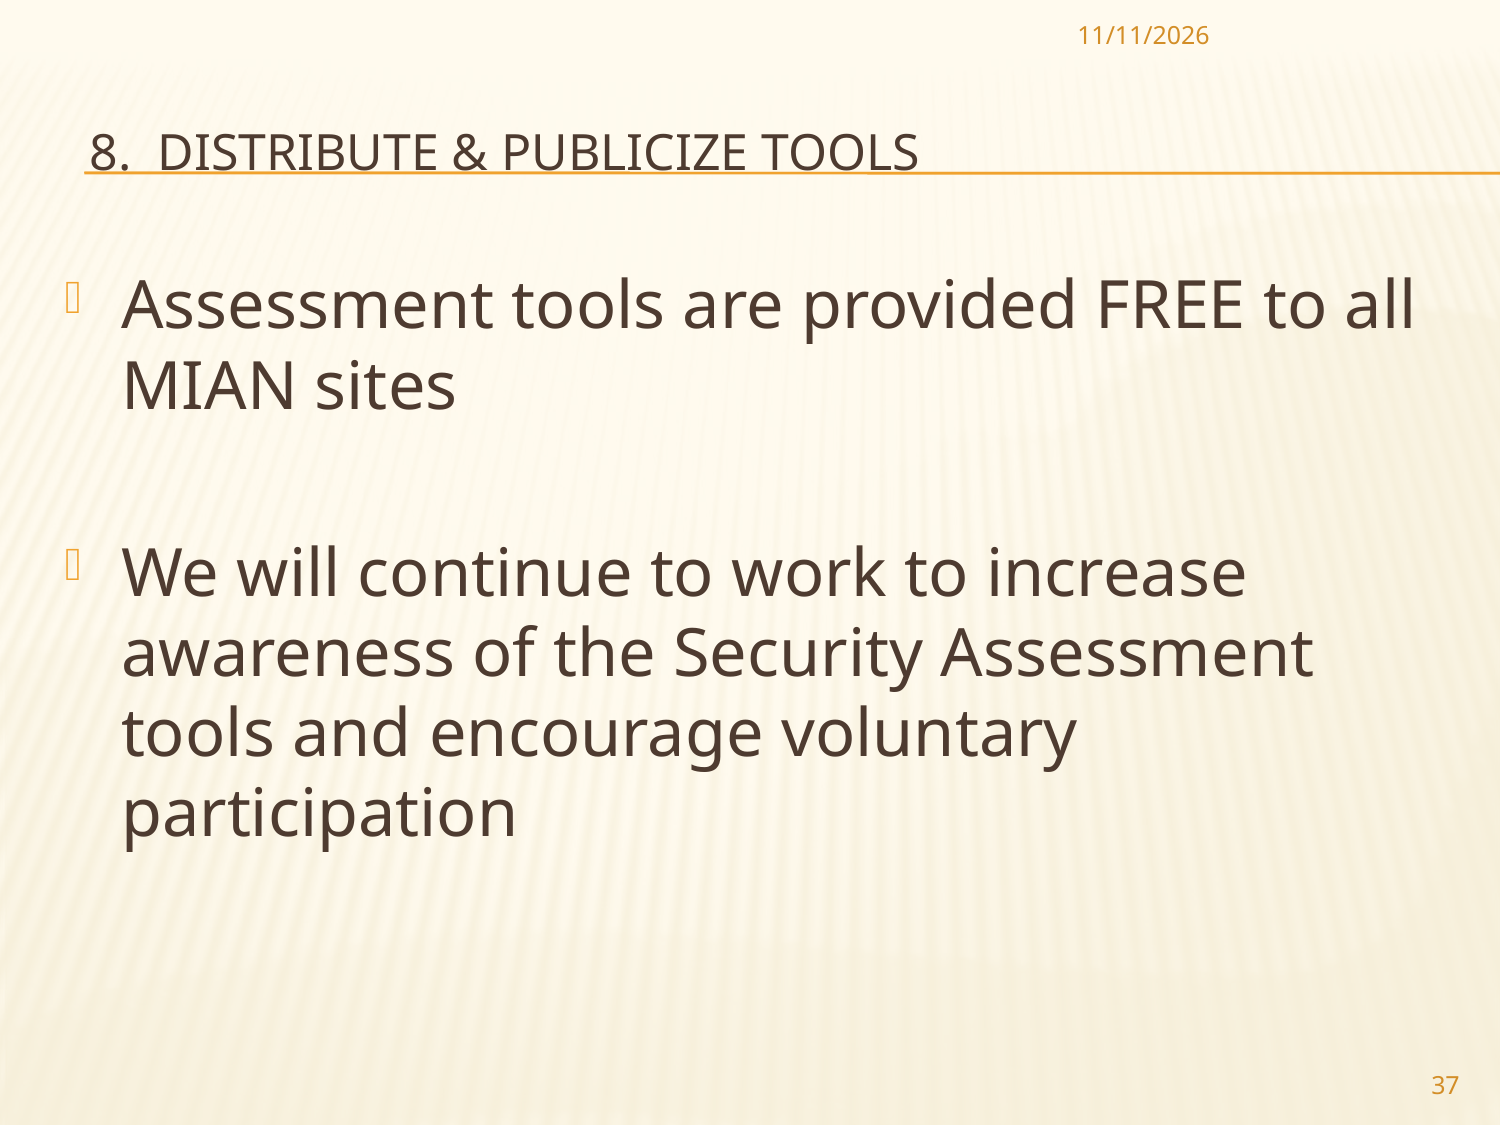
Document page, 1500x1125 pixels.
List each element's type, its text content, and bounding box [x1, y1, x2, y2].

title 8. Distribute & Publicize Tools [75, 75, 1500, 225]
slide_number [1062, 12, 1475, 60]
list Assessment tools are provided FREE to all MIAN sites We will continue to work to increase awareness of the Security Assessment tools and encourage voluntary participation [50, 254, 1475, 998]
slide_number 37 [1350, 1061, 1475, 1103]
